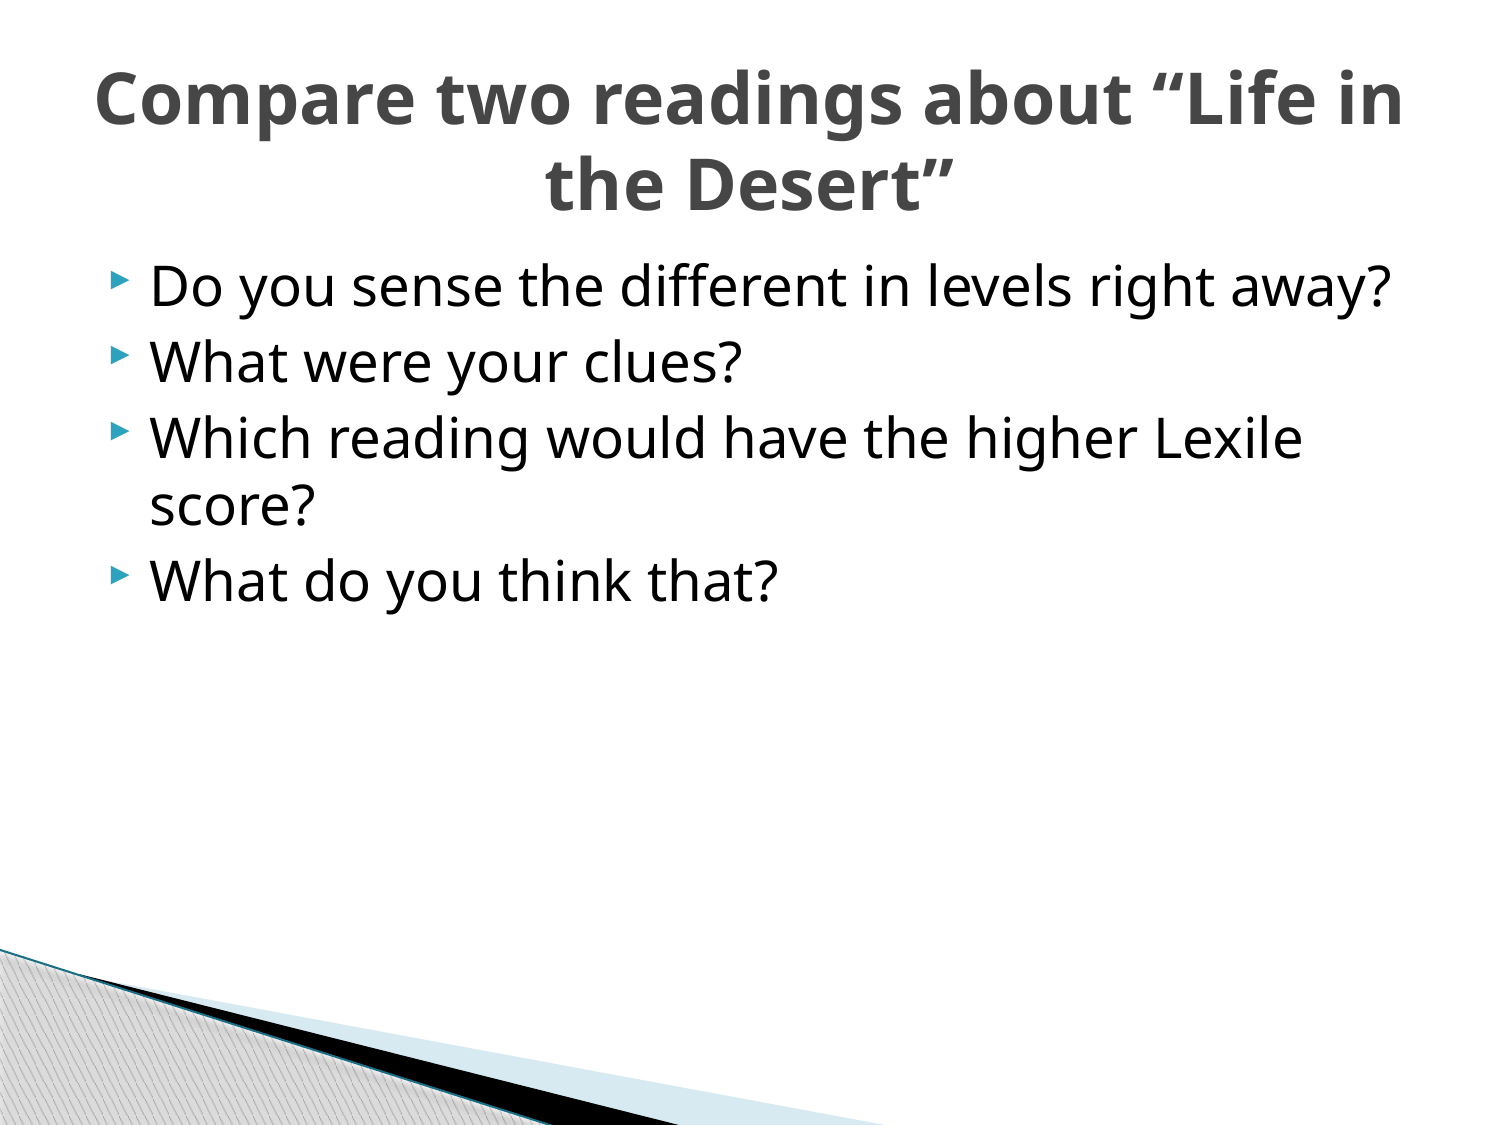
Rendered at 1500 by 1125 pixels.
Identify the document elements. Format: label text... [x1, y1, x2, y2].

list Do you sense the different in levels right away? What were your clues? Which reading would have the higher Lexile score? What do you think that? [75, 243, 1425, 986]
title Compare two readings about “Life in the Desert” [75, 45, 1425, 233]
